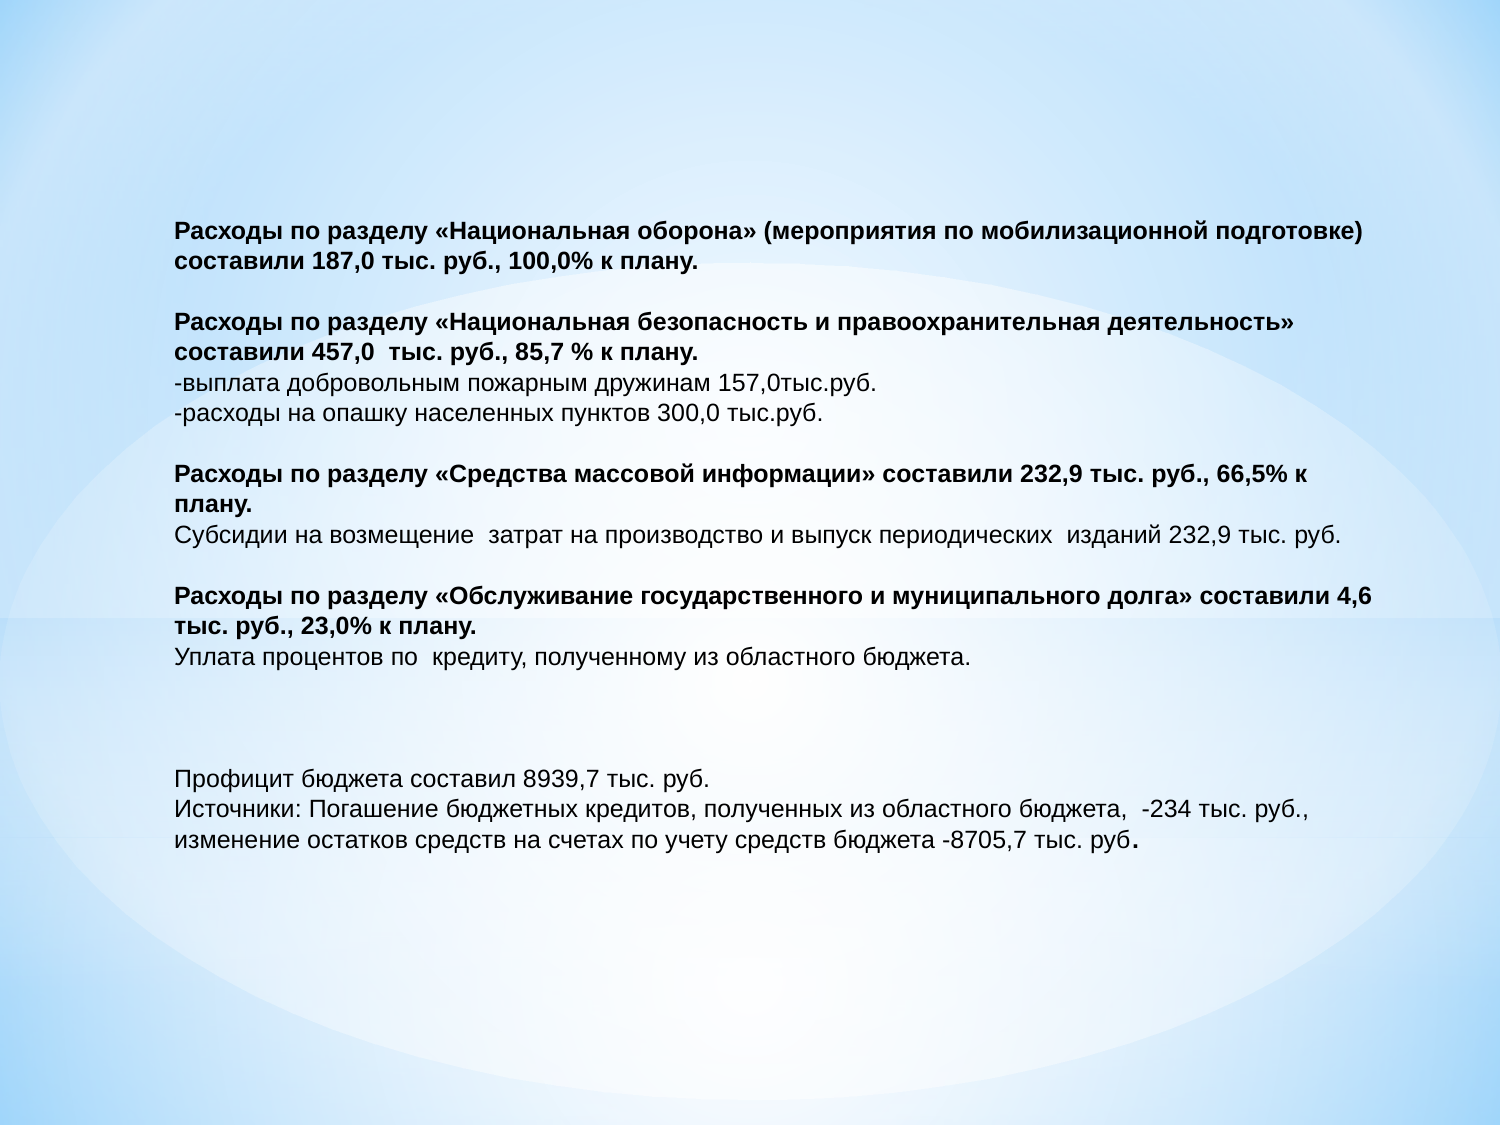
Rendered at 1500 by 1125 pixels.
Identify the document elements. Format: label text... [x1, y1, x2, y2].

text_box Расходы по разделу «Национальная оборона» (мероприятия по мобилизационной подготовке) составили 187,0 тыс. руб., 100,0% к плану. Расходы по разделу «Национальная безопасность и правоохранительная деятельность» составили 457,0 тыс. руб., 85,7 % к плану. -выплата добровольным пожарным дружинам 157,0тыс.руб. -расходы на опашку населенных пунктов 300,0 тыс.руб. Расходы по разделу «Средства массовой информации» составили 232,9 тыс. руб., 66,5% к плану. Субсидии на возмещение затрат на производство и выпуск периодических изданий 232,9 тыс. руб. Расходы по разделу «Обслуживание государственного и муниципального долга» составили 4,6 тыс. руб., 23,0% к плану. Уплата процентов по кредиту, полученному из областного бюджета. Профицит бюджета составил 8939,7 тыс. руб. Источники: Погашение бюджетных кредитов, полученных из областного бюджета, -234 тыс. руб., изменение остатков средств на счетах по учету средств бюджета -8705,7 тыс. руб. [159, 207, 1400, 861]
